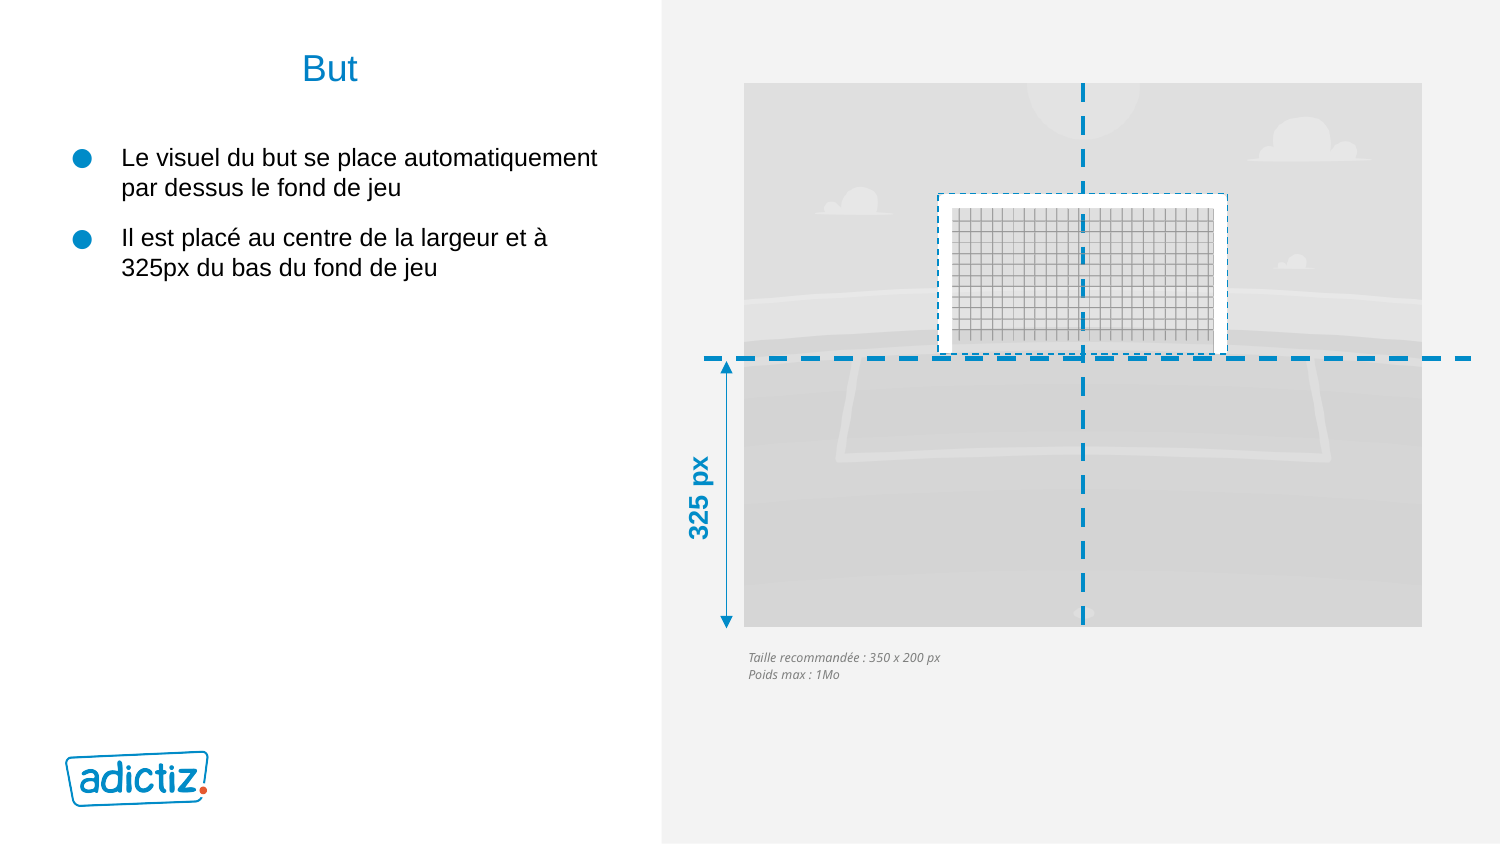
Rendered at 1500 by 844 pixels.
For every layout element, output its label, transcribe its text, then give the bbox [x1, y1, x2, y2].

text_box Taille recommandée : 350 x 200 px Poids max : 1Mo [733, 636, 1005, 694]
list Le visuel du but se place automatiquement par dessus le fond de jeu Il est placé au centre de la largeur et à 325px du bas du fond de jeu [31, 127, 629, 725]
picture [59, 748, 214, 810]
text_box 325 px [685, 420, 721, 576]
picture [744, 83, 1422, 357]
picture [744, 359, 1082, 627]
picture [1084, 359, 1422, 627]
title But [31, 0, 629, 127]
